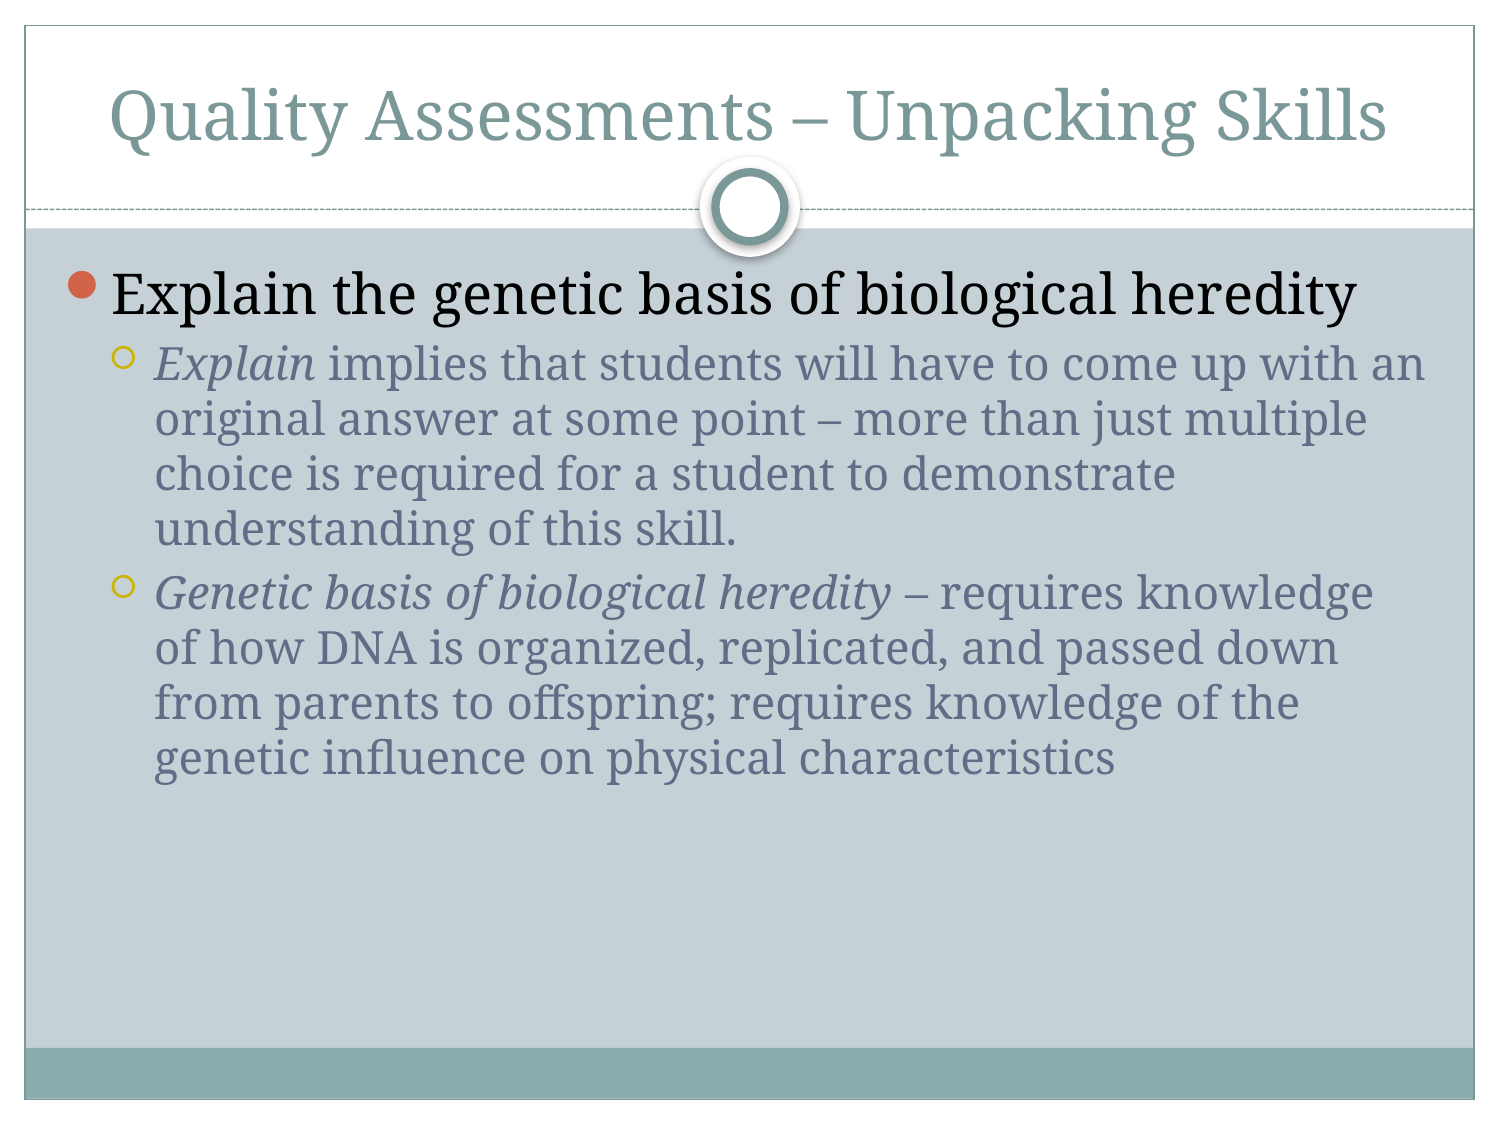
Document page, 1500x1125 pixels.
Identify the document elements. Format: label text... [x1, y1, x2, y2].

list Explain the genetic basis of biological heredity Explain implies that students will have to come up with an original answer at some point – more than just multiple choice is required for a student to demonstrate understanding of this skill. Genetic basis of biological heredity – requires knowledge of how DNA is organized, replicated, and passed down from parents to offspring; requires knowledge of the genetic influence on physical characteristics [49, 250, 1445, 1001]
title Quality Assessments – Unpacking Skills [49, 37, 1450, 162]
